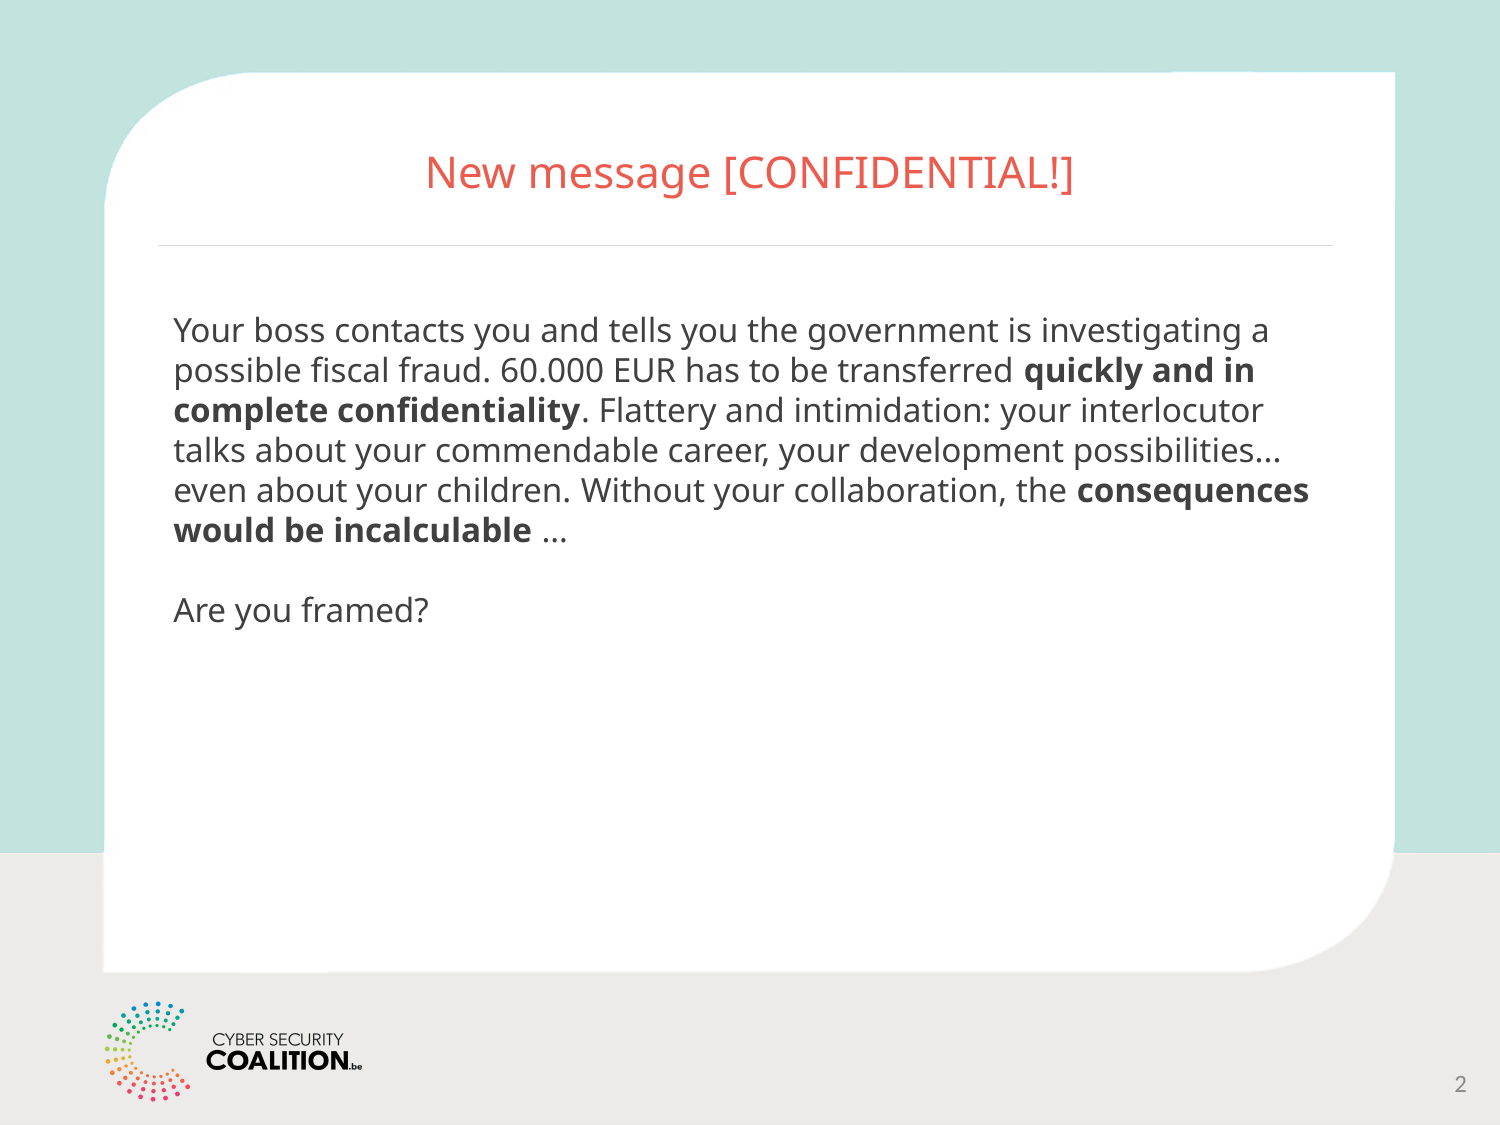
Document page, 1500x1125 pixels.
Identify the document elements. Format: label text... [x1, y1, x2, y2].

slide_number 2 [1425, 1052, 1497, 1112]
picture [0, 0, 1500, 1125]
list Your boss contacts you and tells you the government is investigating a possible fiscal fraud. 60.000 EUR has to be transferred quickly and in complete confidentiality. Flattery and intimidation: your interlocutor talks about your commendable career, your development possibilities... even about your children. Without your collaboration, the consequences would be incalculable … Are you framed? [158, 302, 1334, 911]
title New message [CONFIDENTIAL!] [261, 77, 1239, 265]
